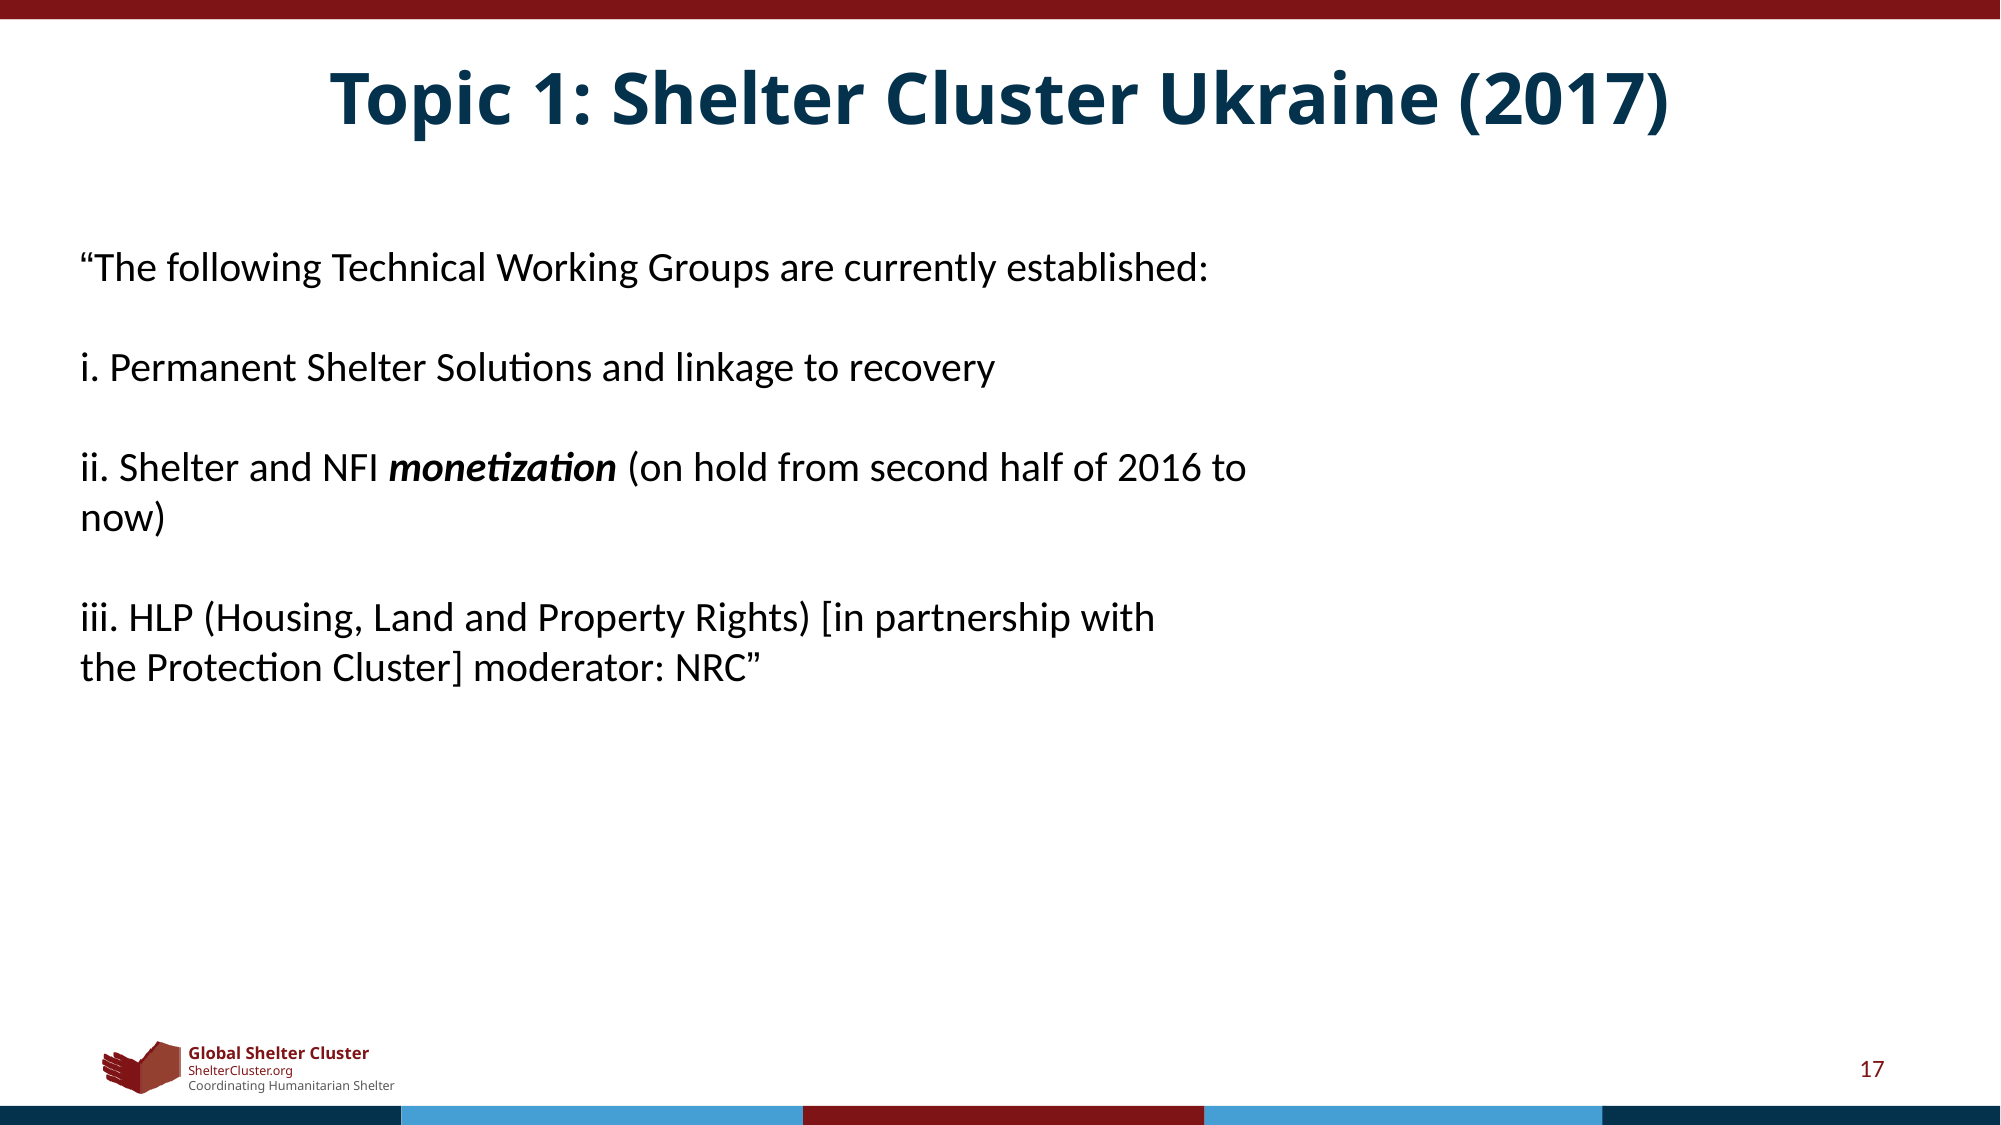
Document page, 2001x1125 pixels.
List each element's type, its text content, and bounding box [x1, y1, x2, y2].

text_box “The following Technical Working Groups are currently established: i. Permanent Shelter Solutions and linkage to recovery ii. Shelter and NFI monetization (on hold from second half of 2016 to now) iii. HLP (Housing, Land and Property Rights) [in partnership with the Protection Cluster] moderator: NRC” [65, 232, 1935, 698]
title Topic 1: Shelter Cluster Ukraine (2017) [99, 45, 1900, 232]
slide_number 17 [1433, 1037, 1900, 1098]
picture [102, 1041, 181, 1094]
